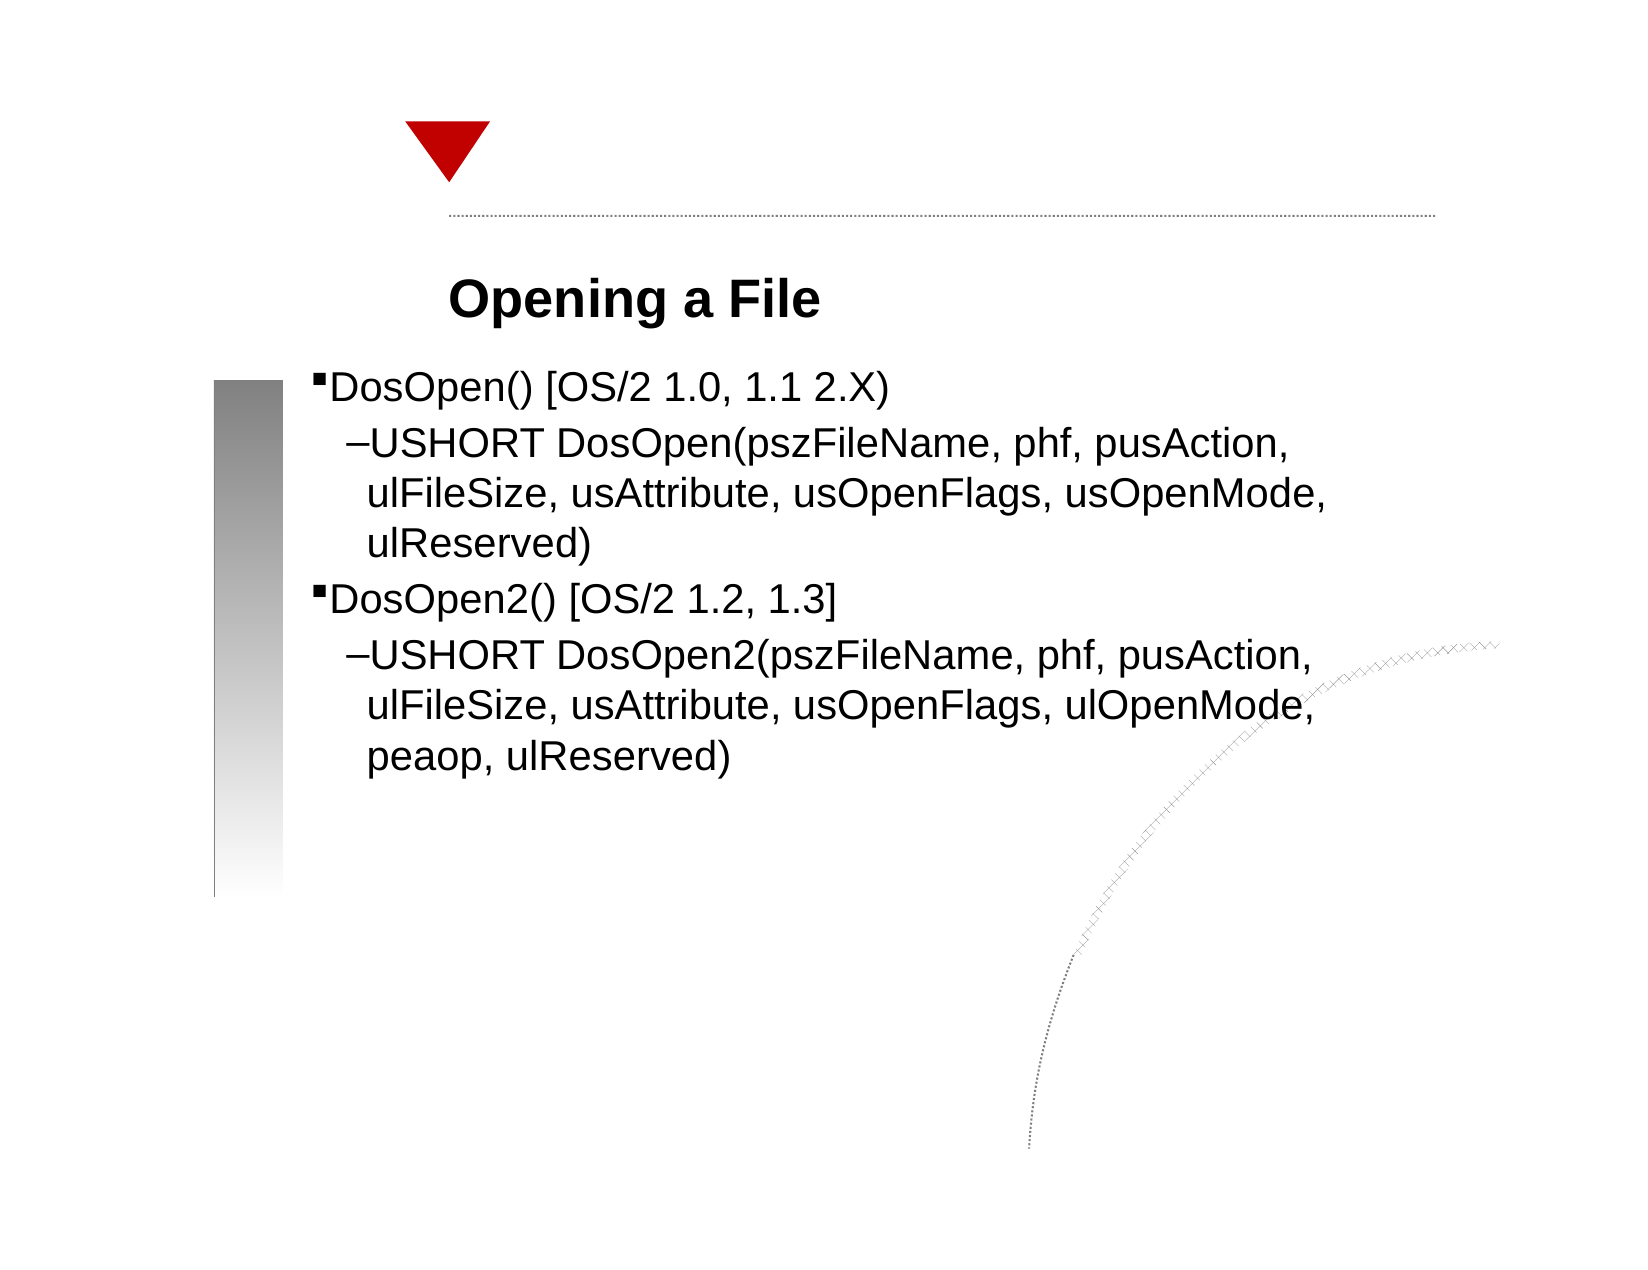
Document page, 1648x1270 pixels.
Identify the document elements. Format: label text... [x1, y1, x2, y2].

text_box DosOpen() [OS/2 1.0, 1.1 2.X) USHORT DosOpen(pszFileName, phf, pusAction, ulFileSize, usAttribute, usOpenFlags, usOpenMode, ulReserved) DosOpen2() [OS/2 1.2, 1.3] USHORT DosOpen2(pszFileName, phf, pusAction, ulFileSize, usAttribute, usOpenFlags, ulOpenMode, peaop, ulReserved) [310, 359, 1434, 779]
text_box Opening a File [448, 263, 1439, 329]
